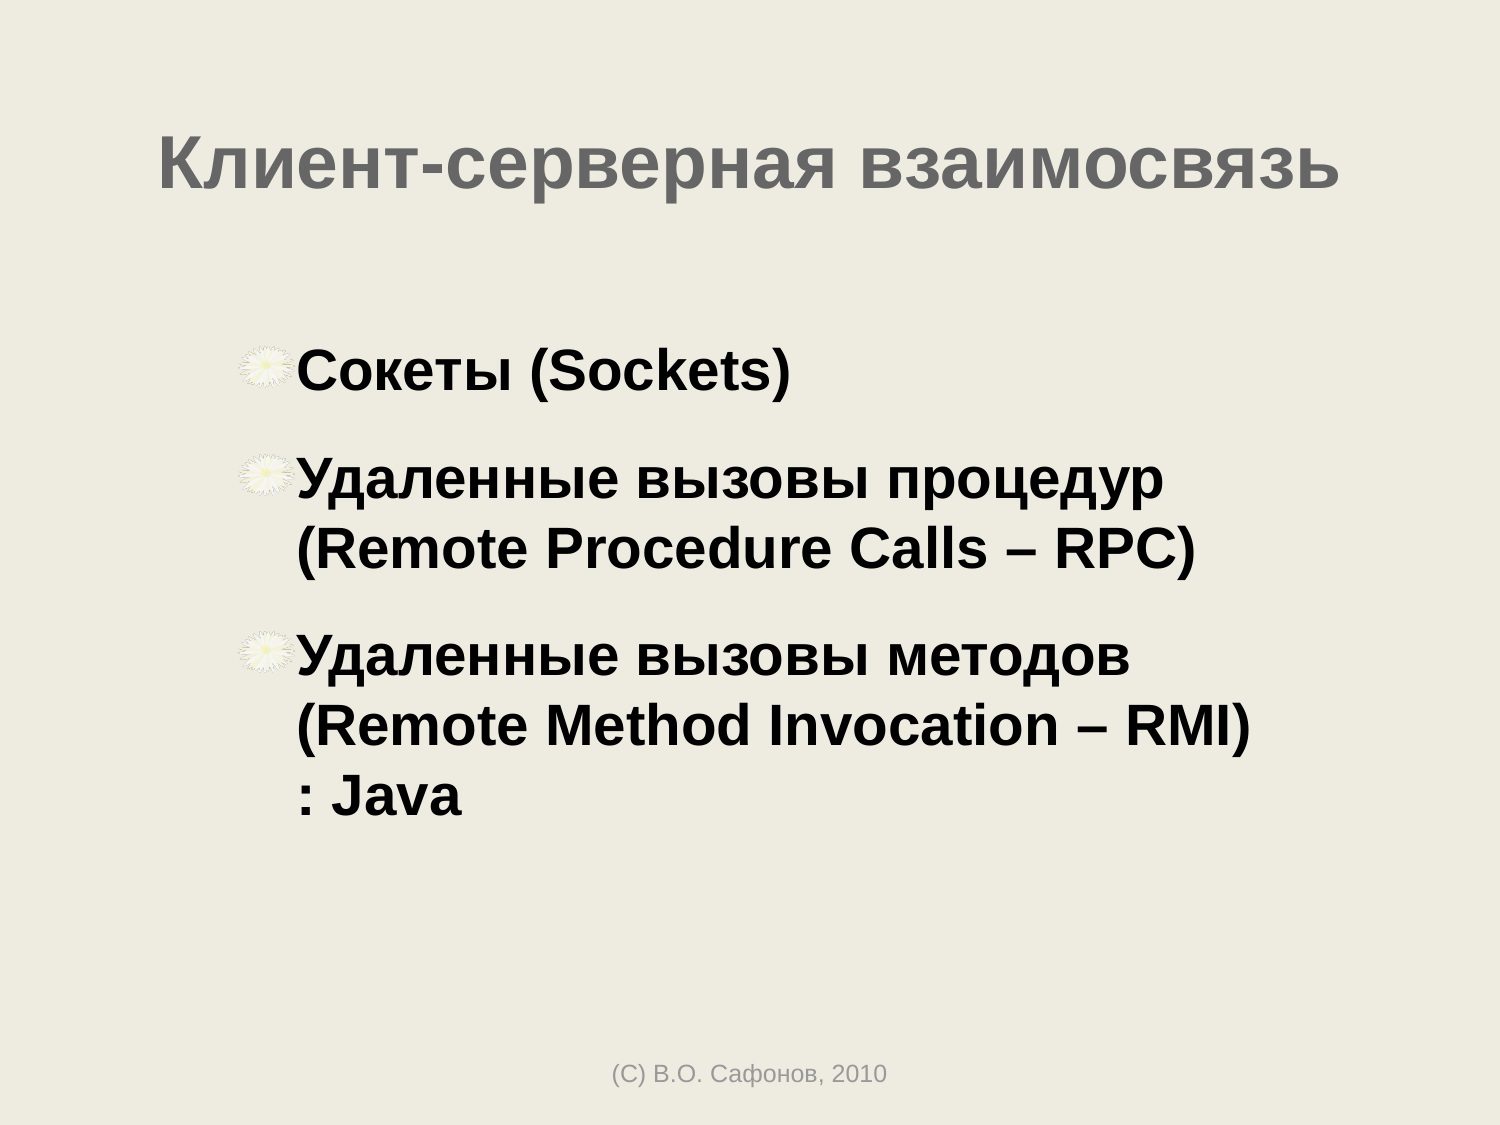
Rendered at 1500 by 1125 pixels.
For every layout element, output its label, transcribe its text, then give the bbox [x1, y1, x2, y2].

list Сокеты (Sockets) Удаленные вызовы процедур (Remote Procedure Calls – RPC) Удаленные вызовы методов (Remote Method Invocation – RMI) : Java [223, 324, 1276, 1005]
picture [238, 631, 295, 673]
picture [238, 346, 295, 388]
footer (C) В.О. Сафонов, 2010 [512, 1042, 988, 1103]
picture [238, 454, 295, 496]
title Клиент-серверная взаимосвязь [74, 49, 1426, 268]
